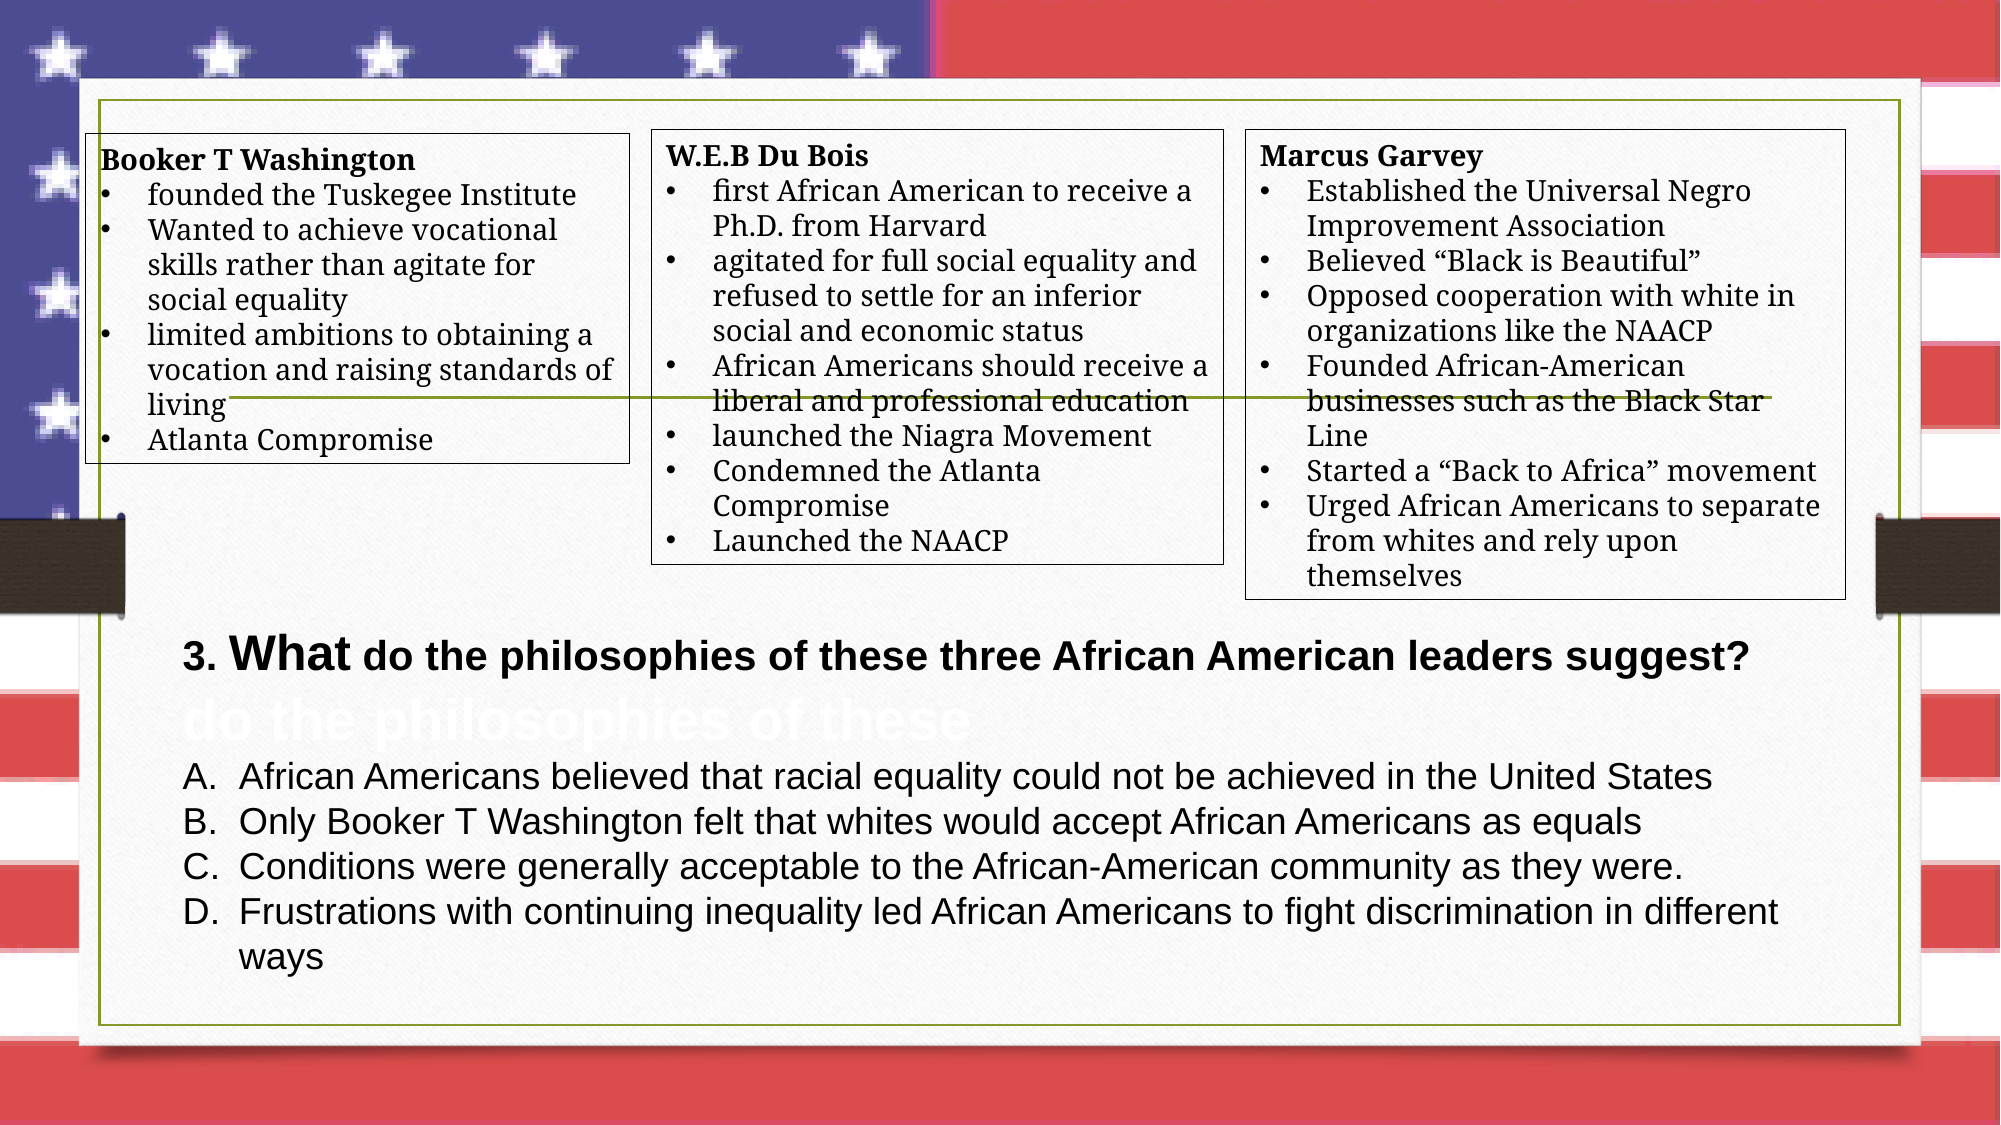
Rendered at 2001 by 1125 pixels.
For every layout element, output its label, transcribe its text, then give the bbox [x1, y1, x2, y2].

text_box 3. What do the philosophies of these three African American leaders suggest? do the philosophies of these African Americans believed that racial equality could not be achieved in the United States Only Booker T Washington felt that whites would accept African Americans as equals Conditions were generally acceptable to the African-American community as they were. Frustrations with continuing inequality led African Americans to fight discrimination in different ways [167, 604, 1812, 985]
text_box Booker T Washington founded the Tuskegee Institute Wanted to achieve vocational skills rather than agitate for social equality limited ambitions to obtaining a vocation and raising standards of living Atlanta Compromise [85, 133, 630, 464]
picture [0, 0, 2001, 1125]
text_box Marcus Garvey Established the Universal Negro Improvement Association Believed “Black is Beautiful” Opposed cooperation with white in organizations like the NAACP Founded African-American businesses such as the Black Star Line Started a “Back to Africa” movement Urged African Americans to separate from whites and rely upon themselves [1245, 129, 1846, 600]
text_box W.E.B Du Bois first African American to receive a Ph.D. from Harvard agitated for full social equality and refused to settle for an inferior social and economic status African Americans should receive a liberal and professional education launched the Niagra Movement Condemned the Atlanta Compromise Launched the NAACP [651, 129, 1224, 565]
